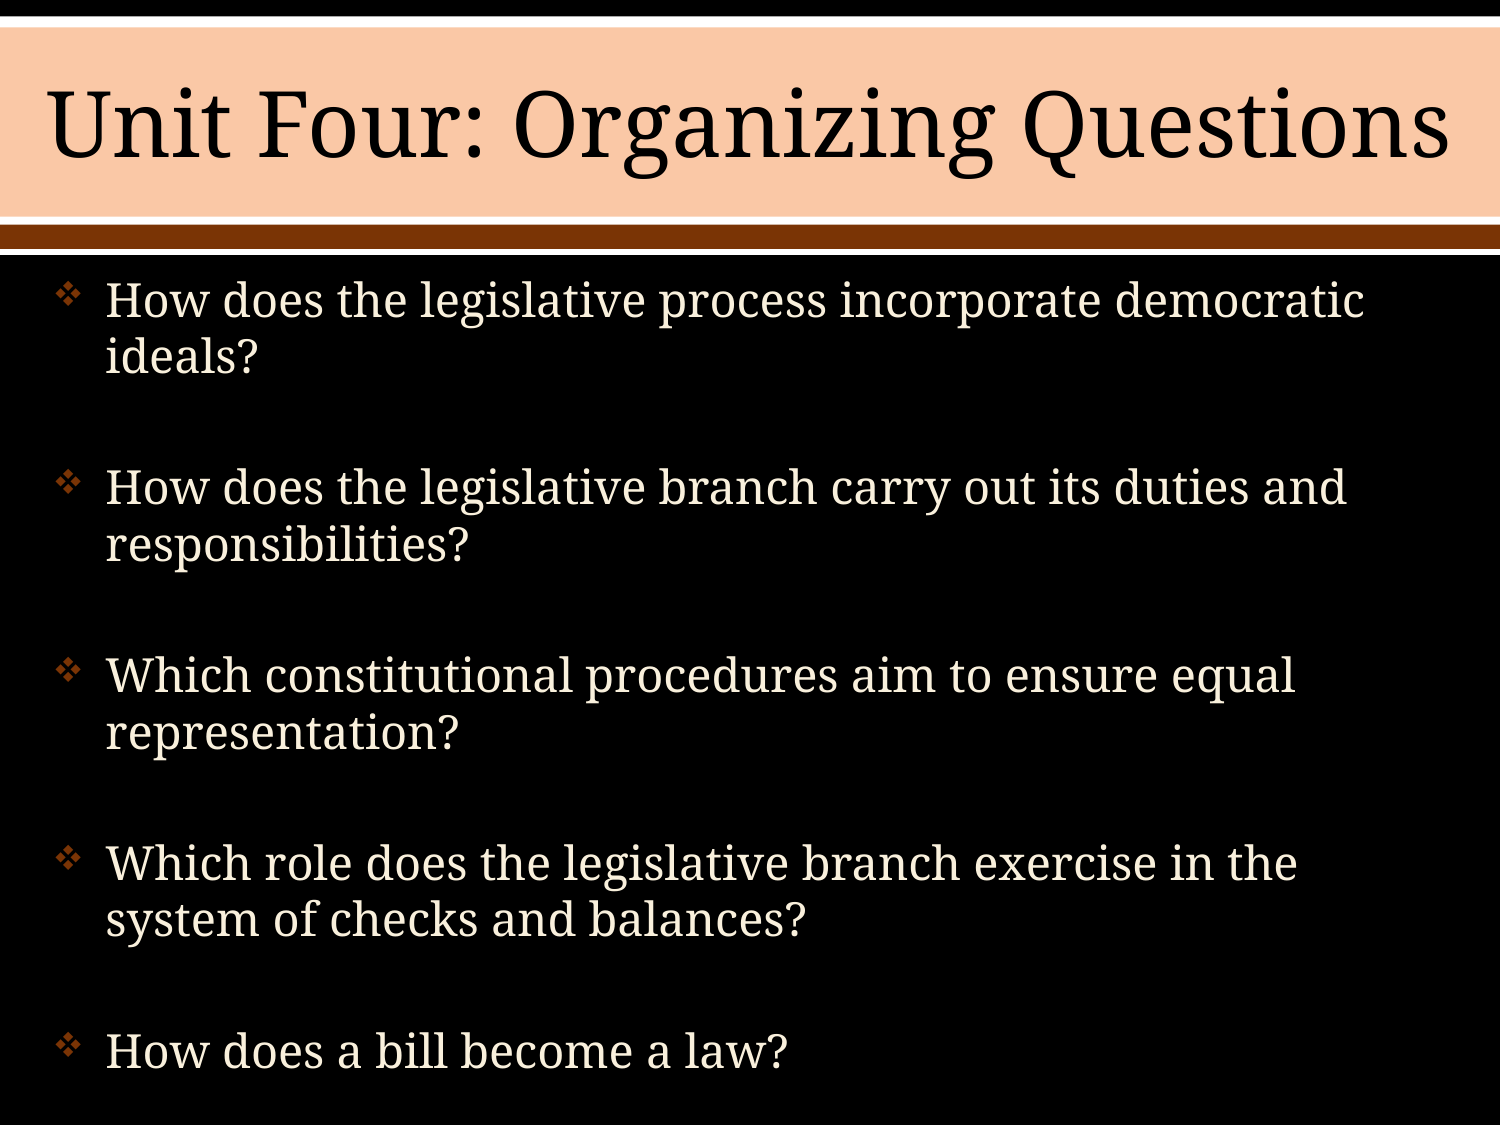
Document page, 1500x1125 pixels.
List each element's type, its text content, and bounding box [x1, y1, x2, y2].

title Unit Four: Organizing Questions [24, 29, 1475, 213]
list How does the legislative process incorporate democratic ideals? How does the legislative branch carry out its duties and responsibilities? Which constitutional procedures aim to ensure equal representation? Which role does the legislative branch exercise in the system of checks and balances? How does a bill become a law? [37, 262, 1438, 1088]
